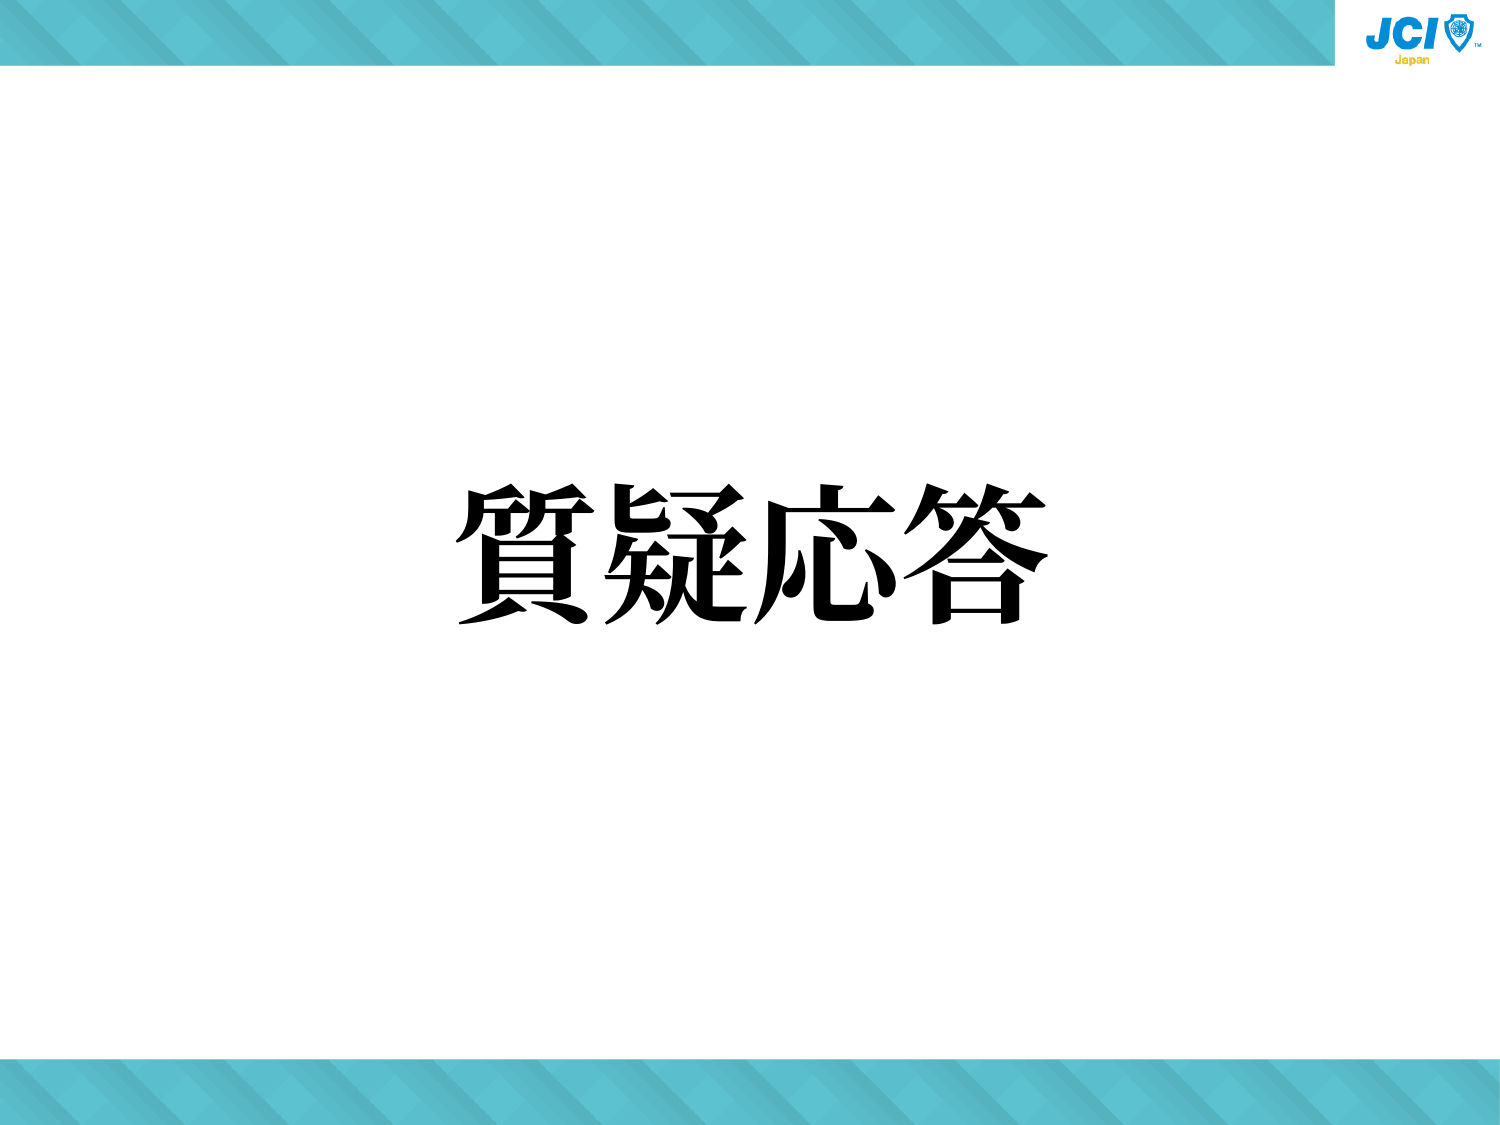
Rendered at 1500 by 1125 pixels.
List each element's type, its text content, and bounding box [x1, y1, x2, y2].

picture [0, 0, 1500, 1125]
text_box 質疑応答 [126, 376, 1374, 748]
